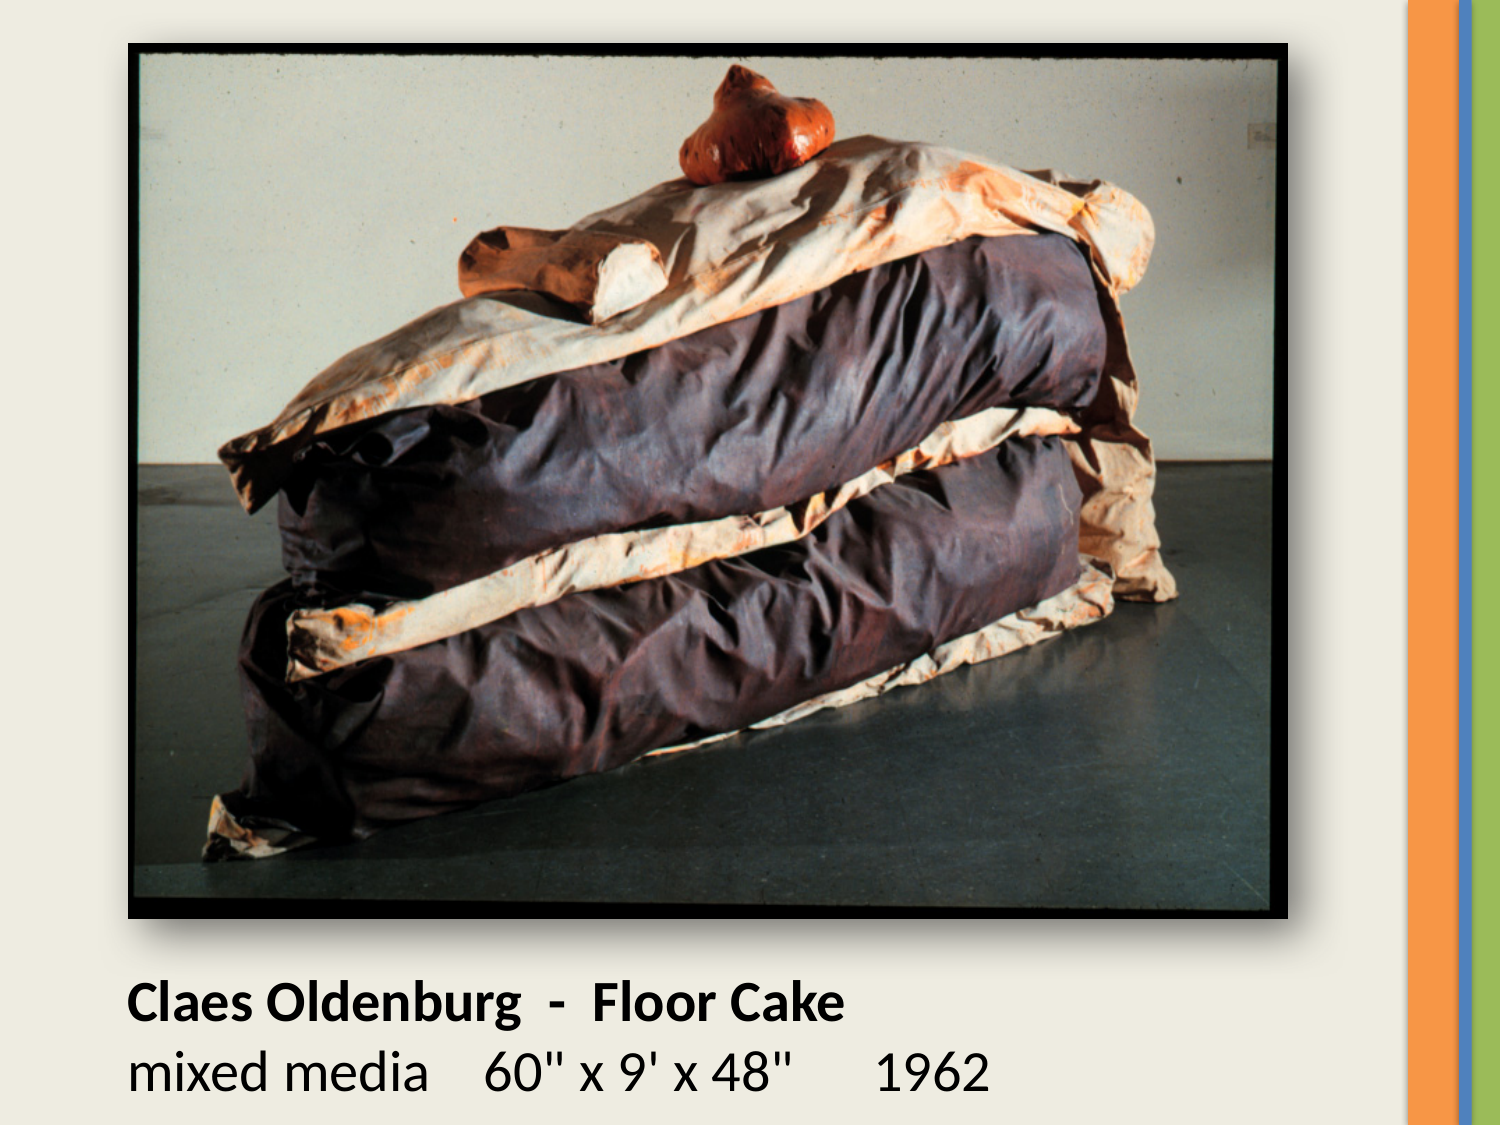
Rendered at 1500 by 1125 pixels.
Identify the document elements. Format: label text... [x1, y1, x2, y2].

text_box Claes Oldenburg - Floor Cake mixed media 60" x 9' x 48" 1962 [112, 955, 1288, 1111]
picture [127, 43, 1288, 919]
